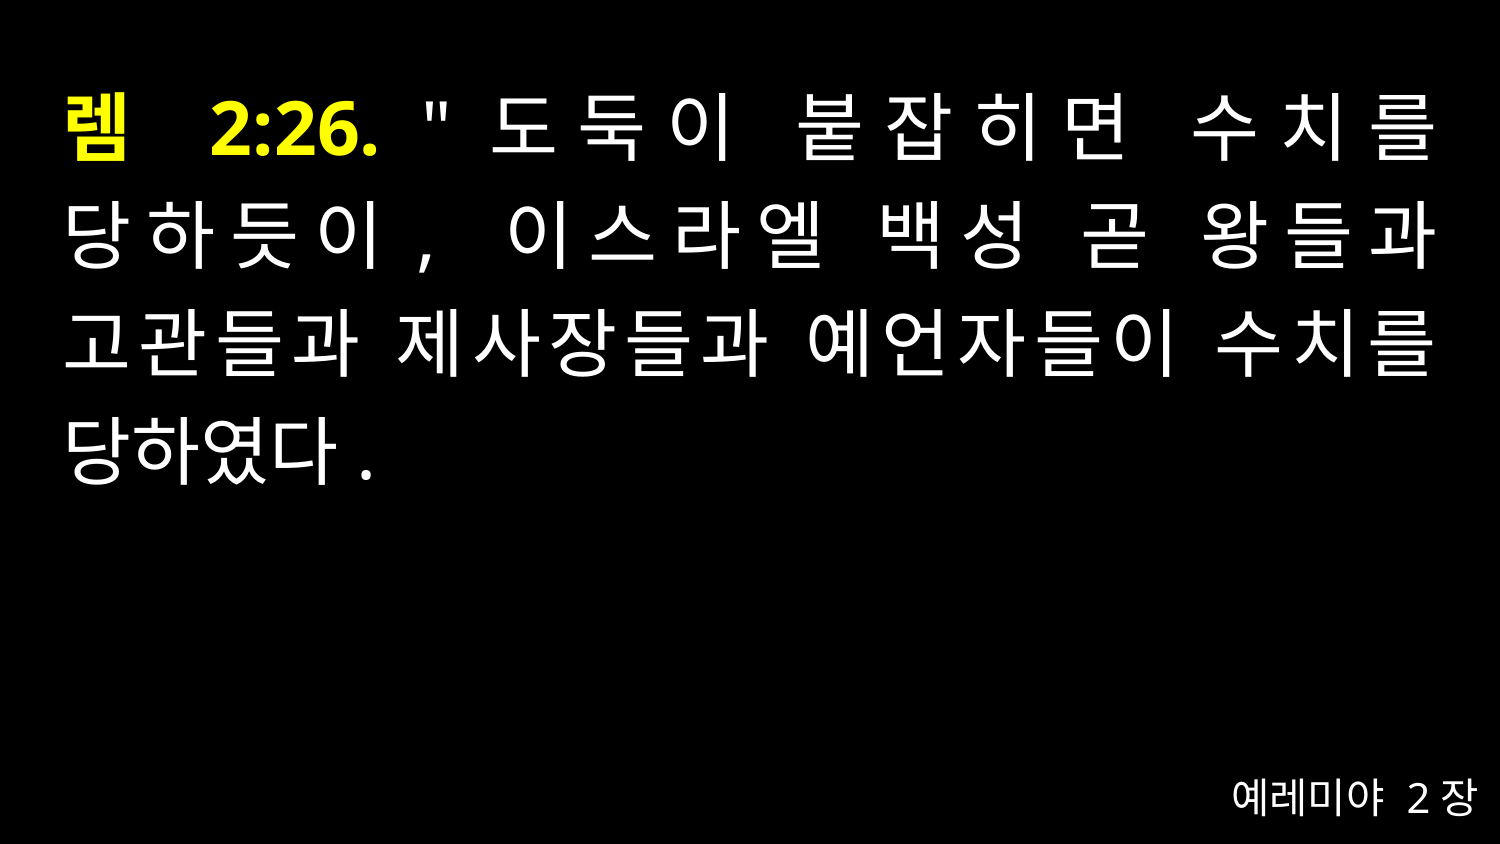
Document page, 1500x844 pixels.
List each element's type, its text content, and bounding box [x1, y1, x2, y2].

title 렘 2:26. "도둑이 붙잡히면 수치를 당하듯이, 이스라엘 백성 곧 왕들과 고관들과 제사장들과 예언자들이 수치를 당하였다. [0, 0, 1500, 844]
subtitle 예레미야 2장 [916, 770, 1500, 844]
